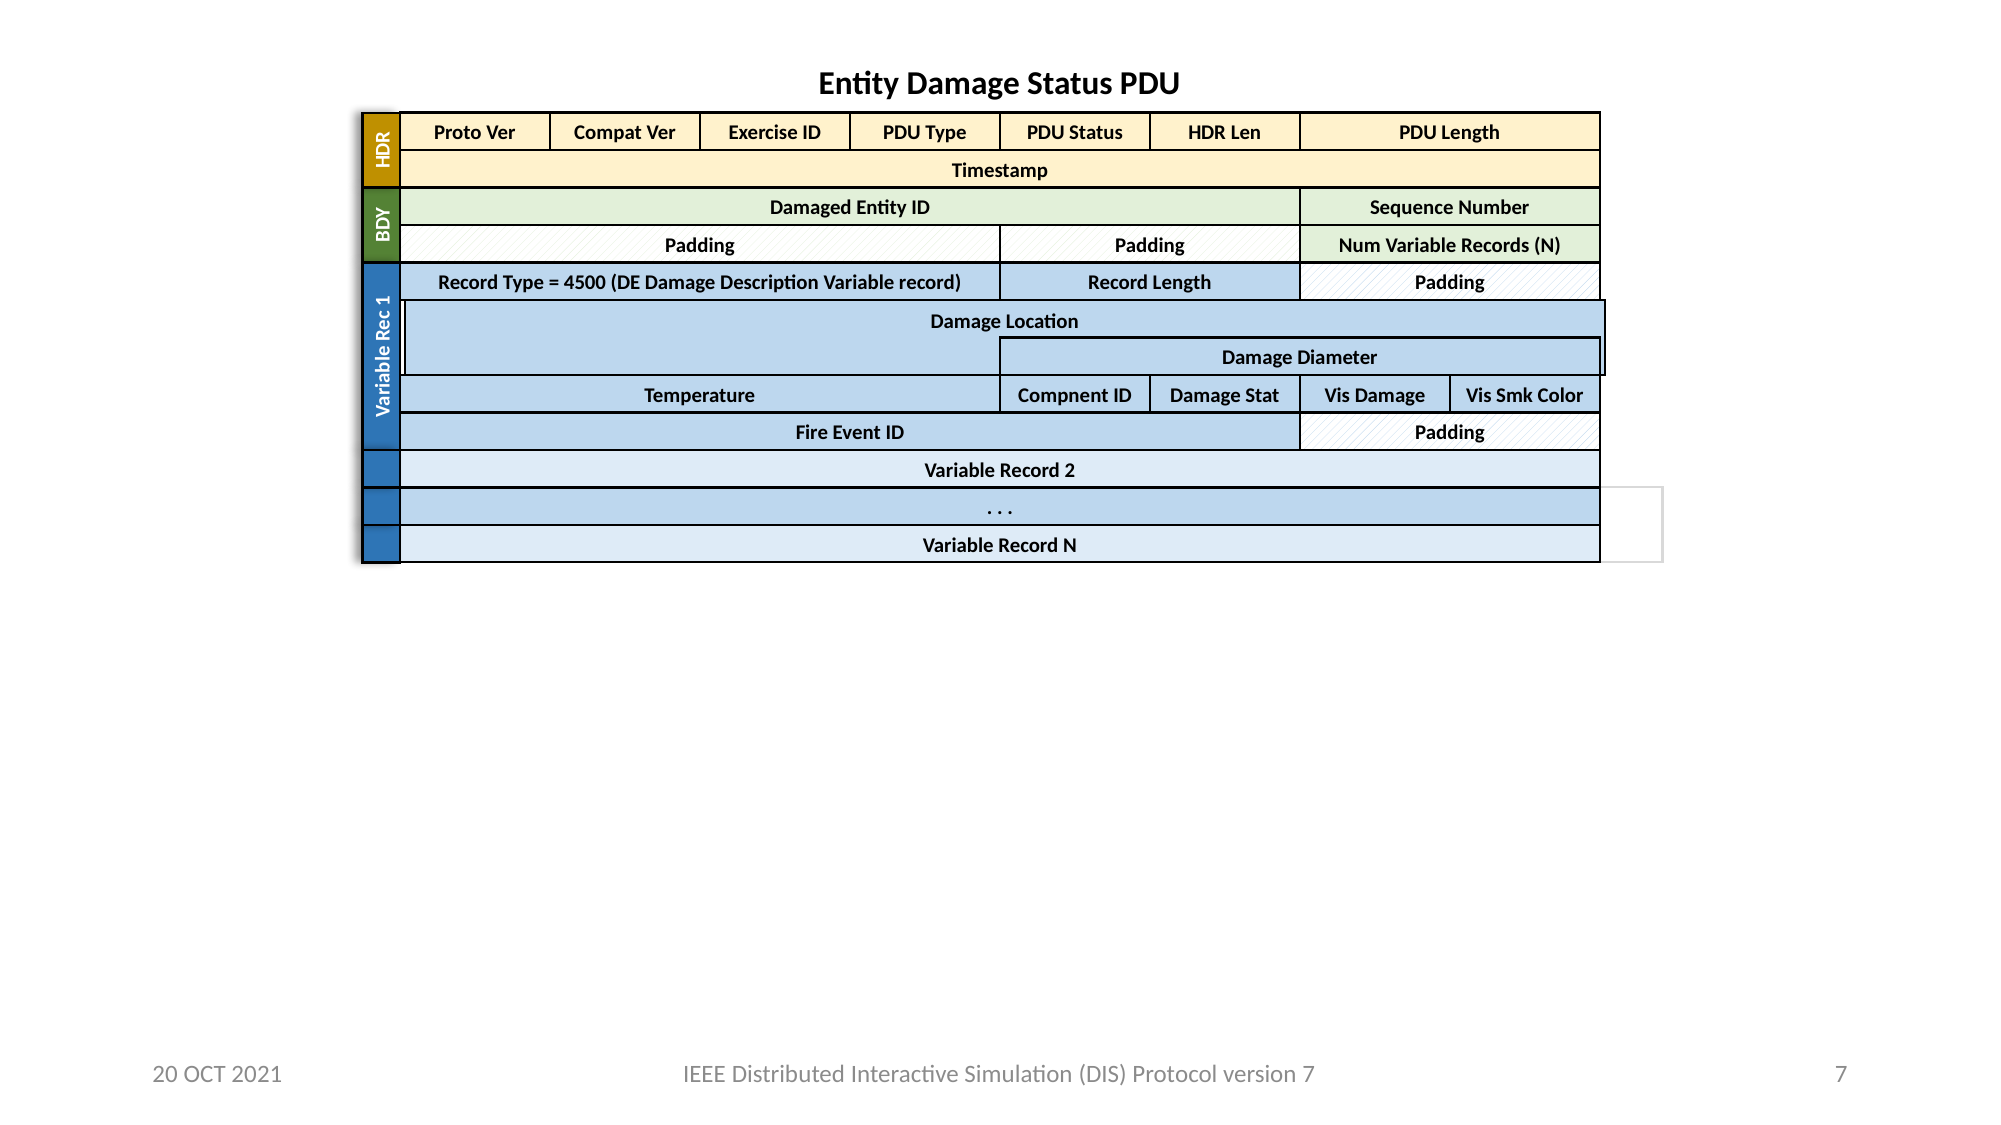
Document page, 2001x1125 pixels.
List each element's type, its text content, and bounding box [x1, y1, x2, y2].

text_box [361, 449, 401, 489]
text_box Record Length [999, 261, 1299, 301]
text_box Proto Ver [399, 111, 549, 149]
text_box Variable Record N [401, 526, 1601, 563]
text_box Sequence Number [1301, 186, 1601, 226]
text_box Entity Damage Status PDU [699, 61, 1301, 101]
text_box Damaged Entity ID [401, 186, 1301, 224]
text_box HDR Len [1149, 111, 1299, 149]
text_box . . . [401, 486, 1601, 526]
text_box Vis Smk Color [1449, 374, 1601, 411]
text_box Padding [1299, 261, 1601, 301]
text_box Timestamp [401, 149, 1601, 186]
text_box Temperature [399, 374, 1001, 413]
text_box [361, 526, 401, 564]
text_box Record Type = 4500 (DE Damage Description Variable record) [399, 261, 999, 301]
text_box HDR [361, 112, 401, 189]
text_box Damage Stat [1149, 374, 1299, 413]
text_box [361, 489, 401, 526]
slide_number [137, 1042, 588, 1103]
text_box Padding [1299, 411, 1601, 449]
text_box [1601, 486, 1664, 563]
text_box PDU Length [1299, 111, 1601, 149]
text_box Compat Ver [549, 111, 699, 149]
text_box Padding [401, 224, 999, 261]
text_box Damage Location [404, 299, 1606, 376]
text_box BDY [361, 189, 401, 261]
slide_number 7 [1412, 1042, 1863, 1103]
text_box PDU Type [849, 111, 999, 149]
text_box Damage Diameter [999, 336, 1601, 376]
text_box PDU Status [999, 111, 1149, 149]
text_box Variable Record 2 [401, 449, 1601, 486]
text_box Vis Damage [1299, 374, 1449, 411]
text_box Padding [999, 224, 1301, 261]
footer IEEE Distributed Interactive Simulation (DIS) Protocol version 7 [662, 1042, 1338, 1103]
text_box Variable Rec 1 [361, 262, 401, 448]
text_box Exercise ID [699, 111, 849, 149]
text_box Compnent ID [1001, 376, 1149, 411]
text_box Fire Event ID [399, 411, 1299, 449]
text_box Num Variable Records (N) [1301, 226, 1601, 261]
